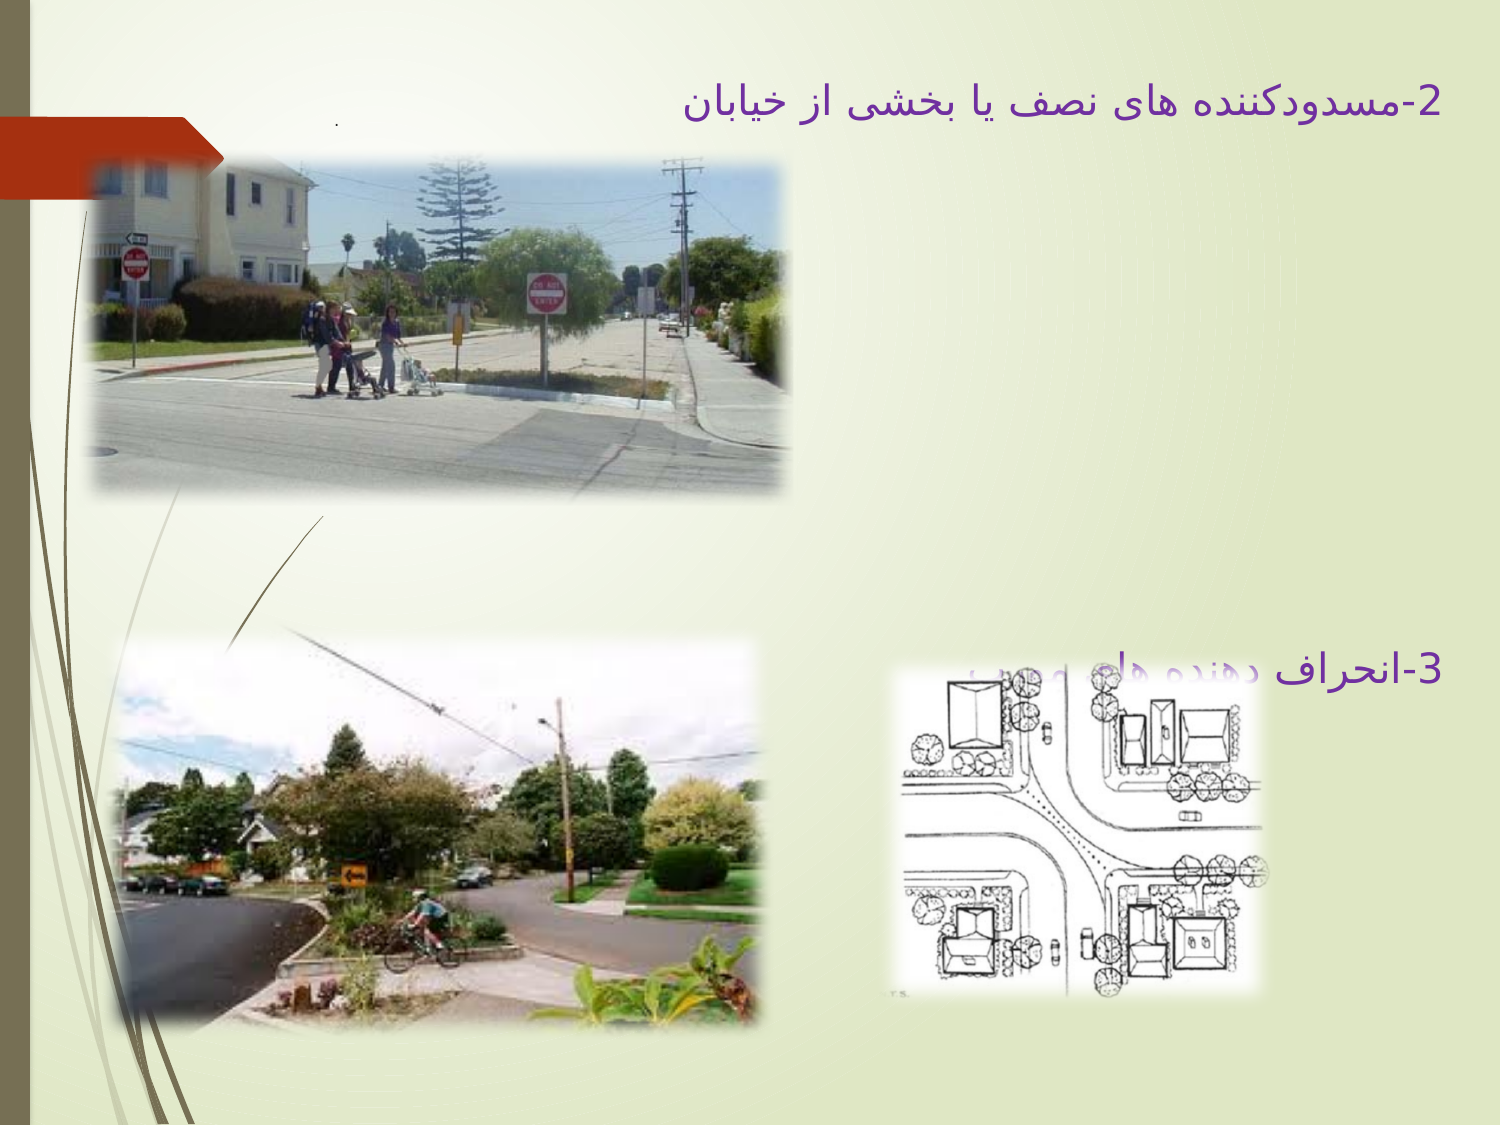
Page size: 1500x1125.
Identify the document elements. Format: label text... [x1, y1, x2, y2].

list 2-مسدودکننده های نصف یا بخشی از خیابان 3-انحراف دهنده های مورب [53, 66, 1459, 1083]
picture [76, 148, 798, 509]
picture [100, 621, 774, 1040]
picture [874, 649, 1278, 1012]
